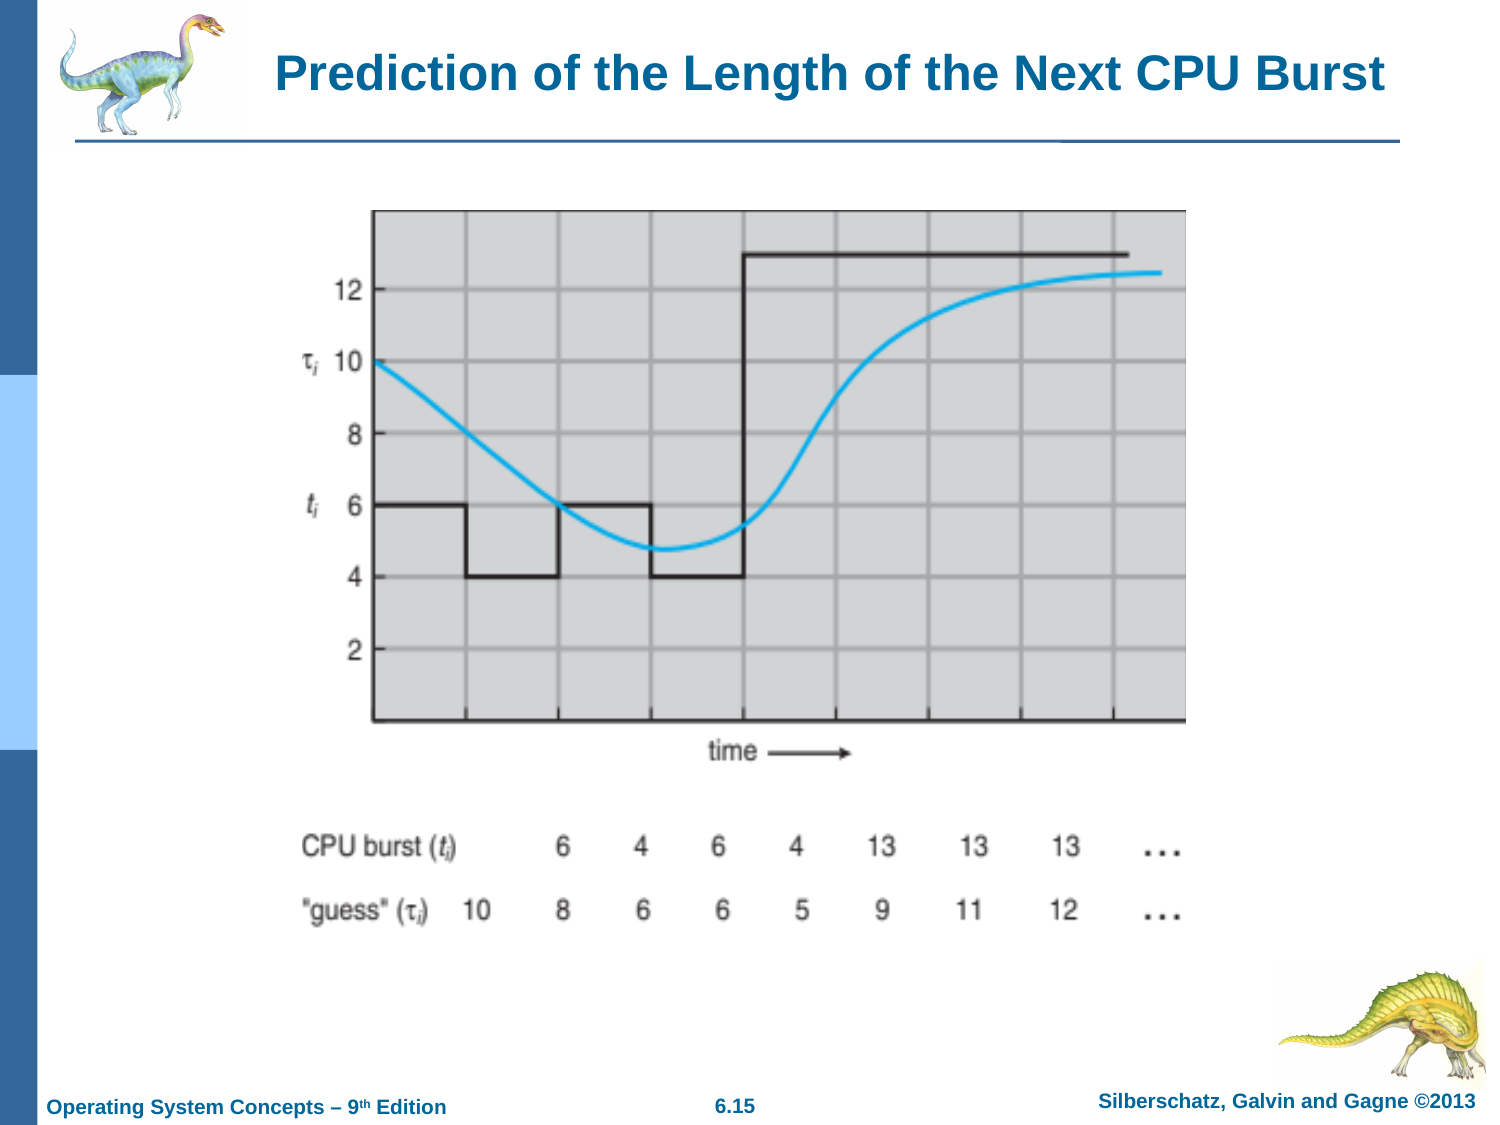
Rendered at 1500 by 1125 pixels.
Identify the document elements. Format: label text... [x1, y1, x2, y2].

picture [301, 210, 1187, 930]
title Prediction of the Length of the Next CPU Burst [155, 0, 1500, 109]
picture [1275, 959, 1486, 1090]
picture [46, 0, 243, 149]
